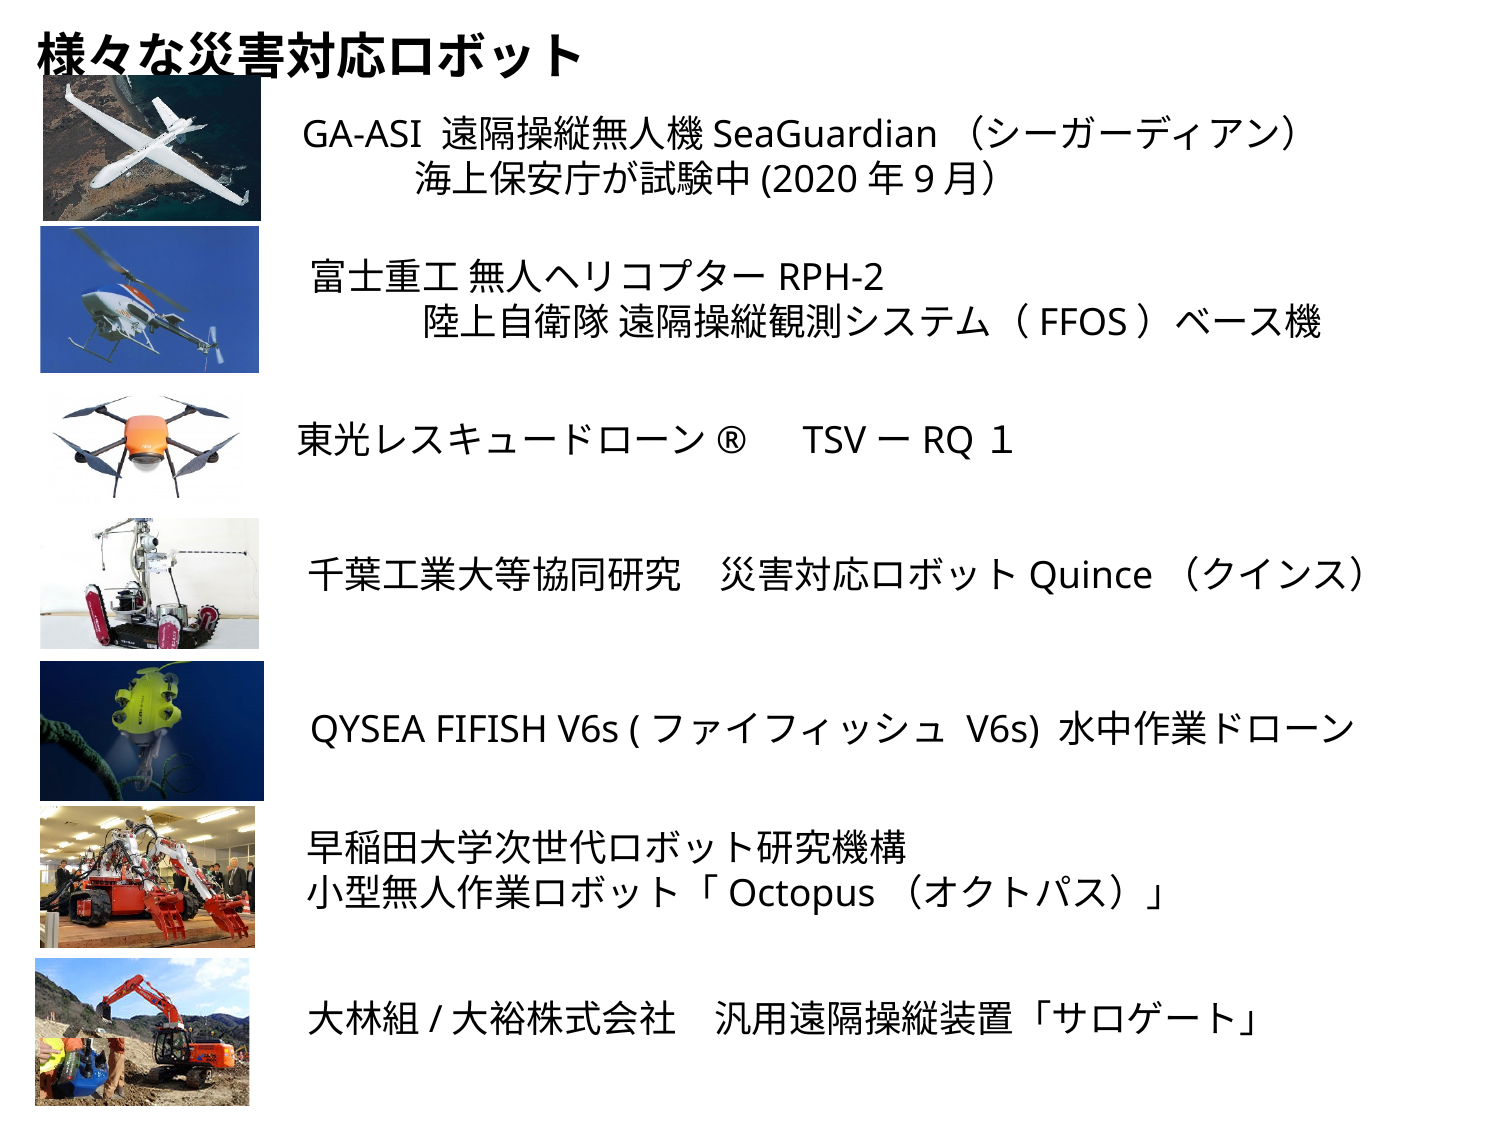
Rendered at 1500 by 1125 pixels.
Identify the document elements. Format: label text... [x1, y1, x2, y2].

picture [40, 806, 255, 948]
text_box 富士重工 無人ヘリコプターRPH-2 陸上自衛隊 遠隔操縦観測システム（FFOS）ベース機 [295, 245, 1374, 350]
picture [48, 394, 243, 504]
picture [40, 226, 259, 373]
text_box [11, 958, 250, 1106]
text_box 東光レスキュードローン® TSVーRQ１ [281, 408, 1036, 469]
text_box GA-ASI 遠隔操縦無人機SeaGuardian（シーガーディアン） 海上保安庁が試験中(2020年9月） [287, 102, 1366, 207]
text_box QYSEA FIFISH V6s (ファイフィッシュ V6s) 水中作業ドローン [295, 698, 1458, 758]
text_box 早稲田大学次世代ロボット研究機構 小型無人作業ロボット「Octopus（オクトパス）」 [291, 816, 1199, 922]
picture [43, 75, 261, 221]
picture [40, 661, 264, 801]
text_box 様々な災害対応ロボット [21, 16, 1100, 92]
text_box 大林組/大裕株式会社 汎用遠隔操縦装置「サロゲート」 [292, 987, 1292, 1047]
picture [40, 518, 259, 649]
text_box 千葉工業大等協同研究 災害対応ロボットQuince（クインス） [292, 543, 1402, 604]
